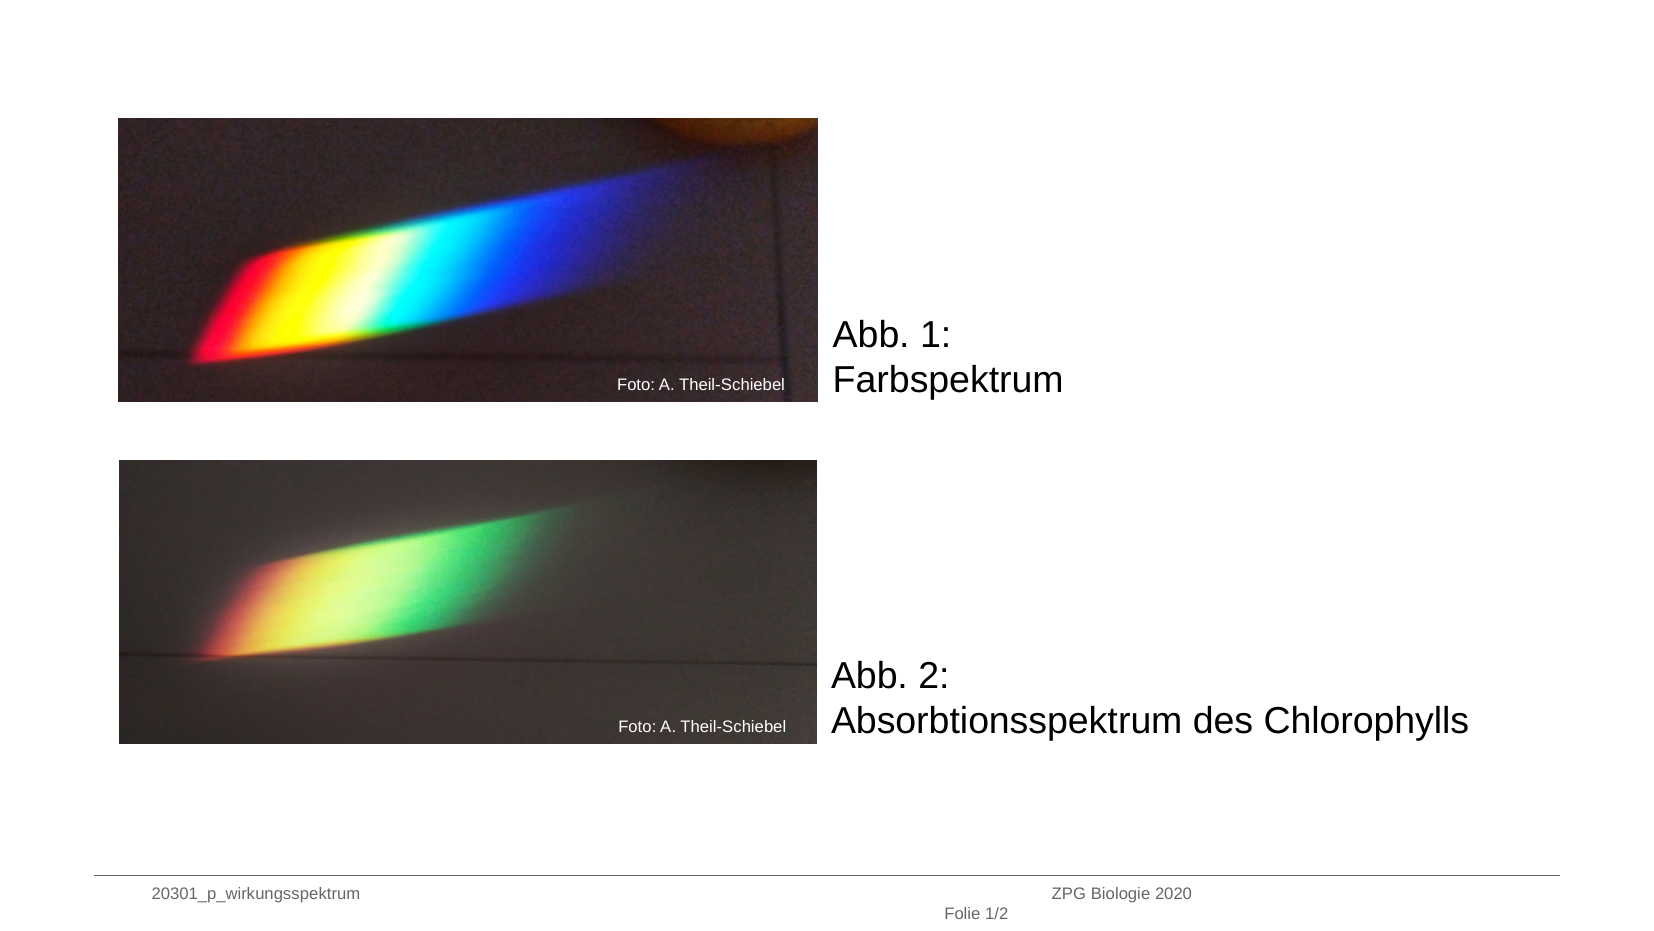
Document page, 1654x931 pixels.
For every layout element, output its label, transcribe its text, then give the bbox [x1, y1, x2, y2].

text_box 20301_p_wirkungsspektrum ZPG Biologie 2020 Folie 1/2 [70, 875, 1583, 910]
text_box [117, 117, 1501, 745]
